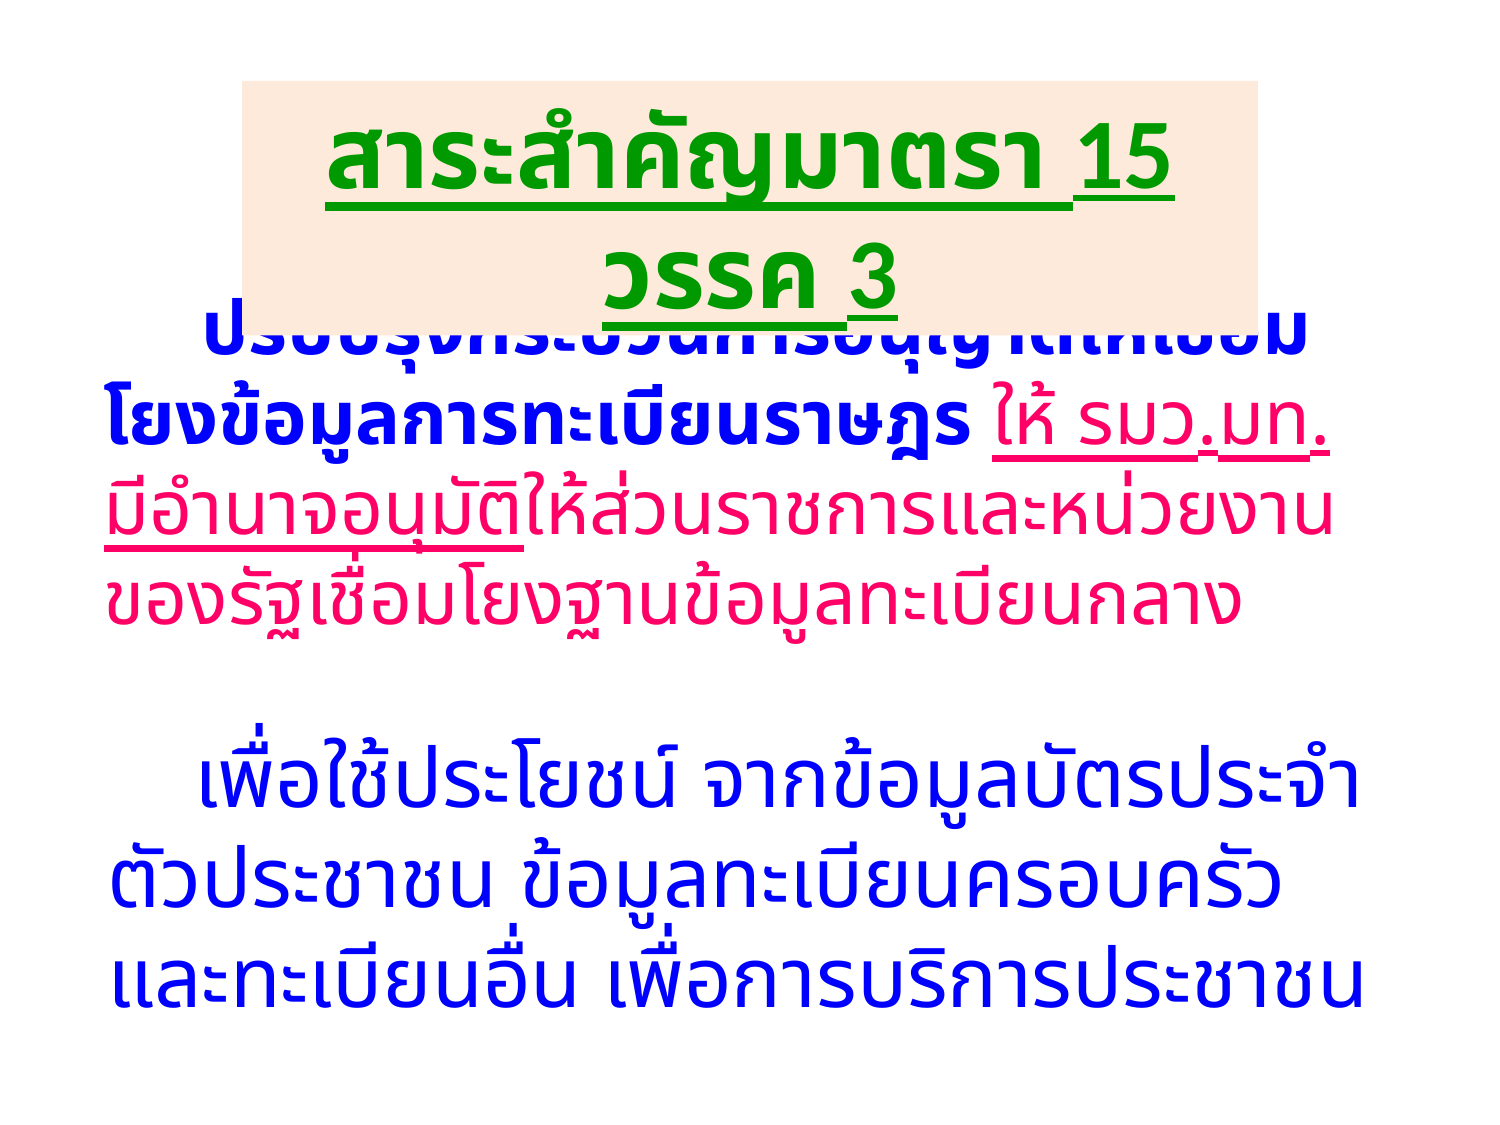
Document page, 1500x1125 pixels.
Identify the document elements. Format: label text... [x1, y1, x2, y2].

title ปรับปรุงกระบวนการอนุญาตให้เชื่อมโยงข้อมูลการทะเบียนราษฎร ให้ รมว.มท. มีอำนาจอนุมัติให้ส่วนราชการและหน่วยงานของรัฐเชื่อมโยงฐานข้อมูลทะเบียนกลาง [88, 226, 1364, 693]
text_box สาระสำคัญมาตรา 15 วรรค 3 [242, 80, 1258, 336]
text_box เพื่อใช้ประโยชน์ จากข้อมูลบัตรประจำตัวประชาชน ข้อมูลทะเบียนครอบครัว และทะเบียนอื่น เพื่อการบริการประชาชน [93, 716, 1388, 1032]
